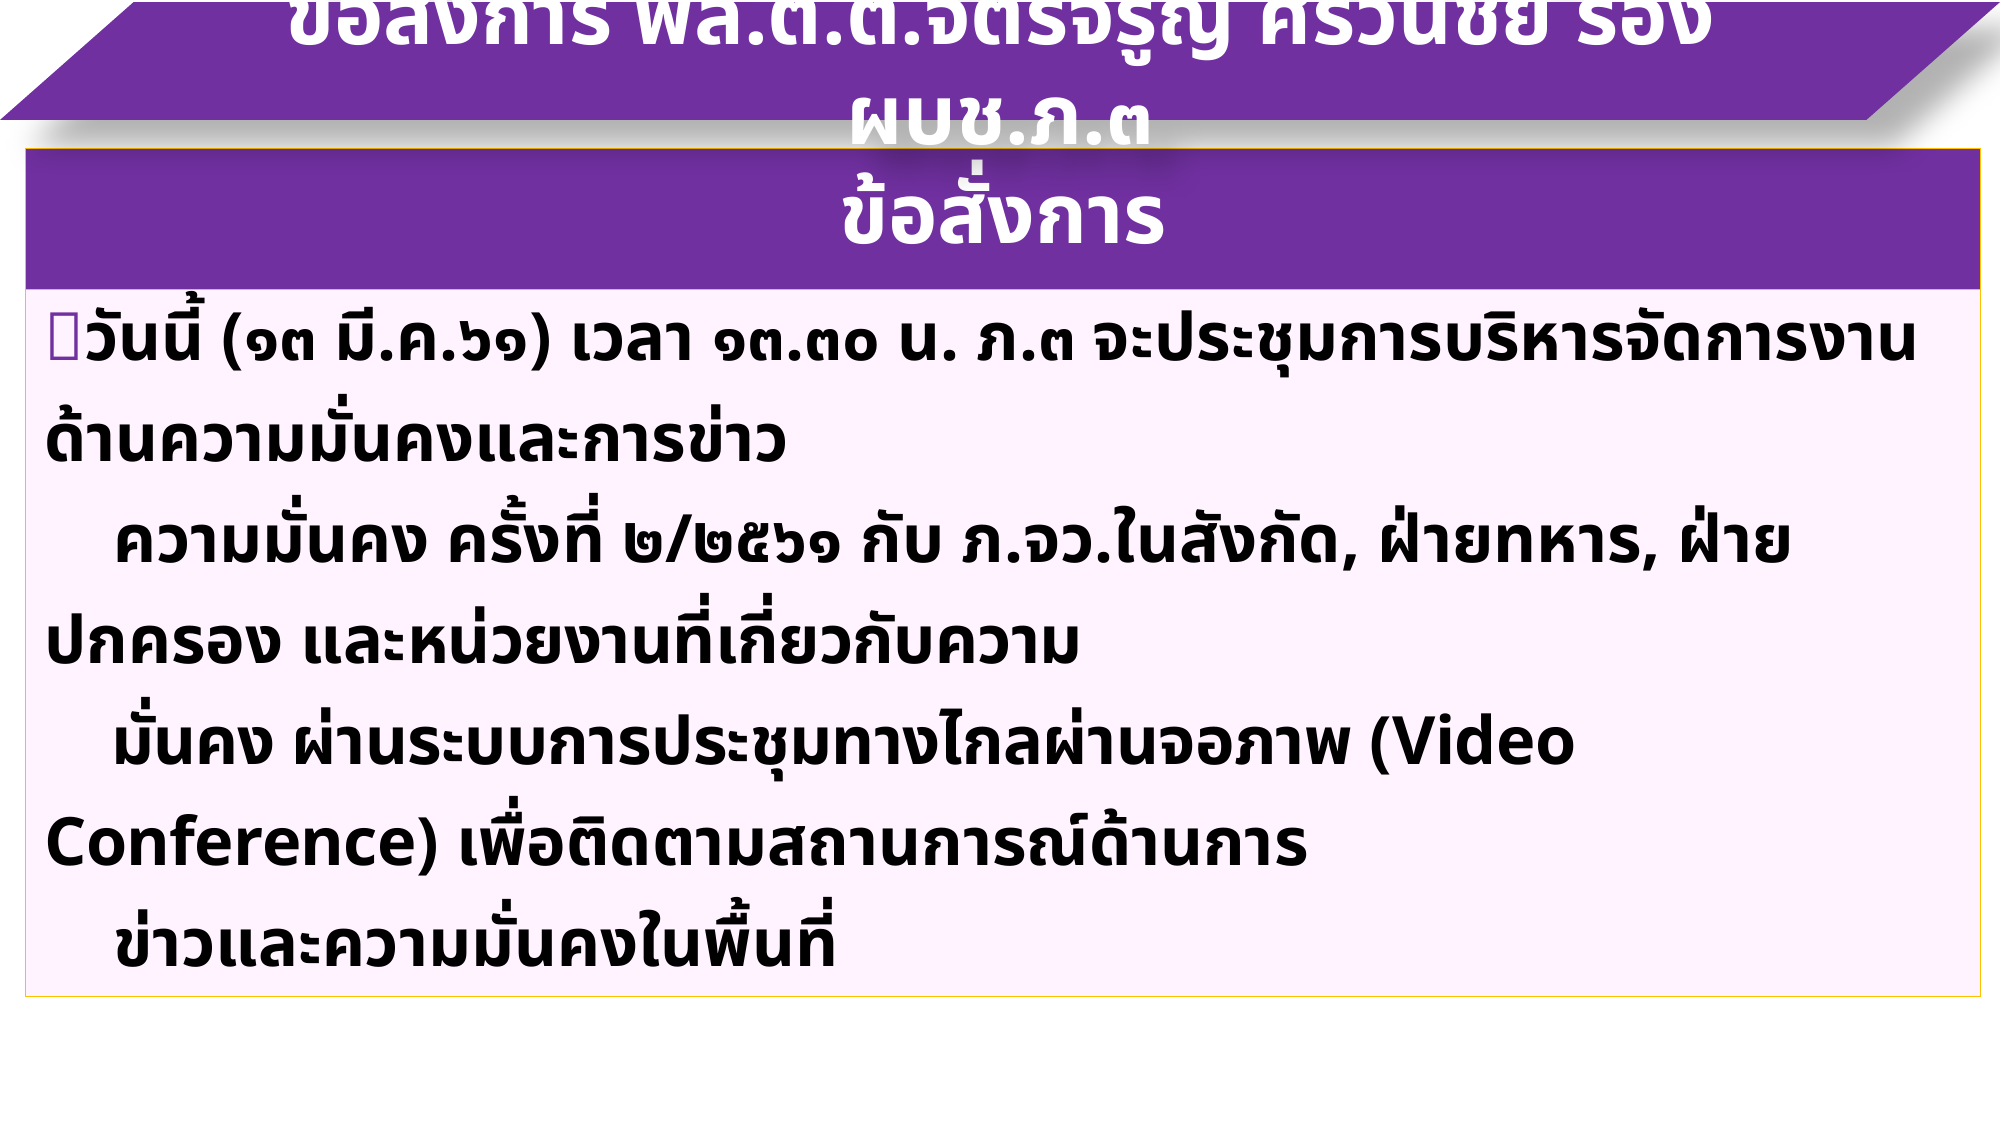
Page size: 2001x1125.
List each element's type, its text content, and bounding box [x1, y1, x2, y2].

table_cell วันนี้ (๑๓ มี.ค.๖๑) เวลา ๑๓.๓๐ น. ภ.๓ จะประชุมการบริหารจัดการงานด้านความมั่นคงและการข่าว ความมั่นคง ครั้งที่ ๒/๒๕๖๑ กับ ภ.จว.ในสังกัด, ฝ่ายทหาร, ฝ่ายปกครอง และหน่วยงานที่เกี่ยวกับความ มั่นคง ผ่านระบบการประชุมทางไกลผ่านจอภาพ (Video Conference) เพื่อติดตามสถานการณ์ด้านการ ข่าวและความมั่นคงในพื้นที่ [26, 290, 1980, 996]
table_header ข้อสั่งการ [26, 149, 1980, 289]
text_box ข้อสั่งการ พล.ต.ต.จิตรจรูญ ศรีวนิชย์ รอง ผบช.ภ.๓ [0, 2, 2000, 120]
